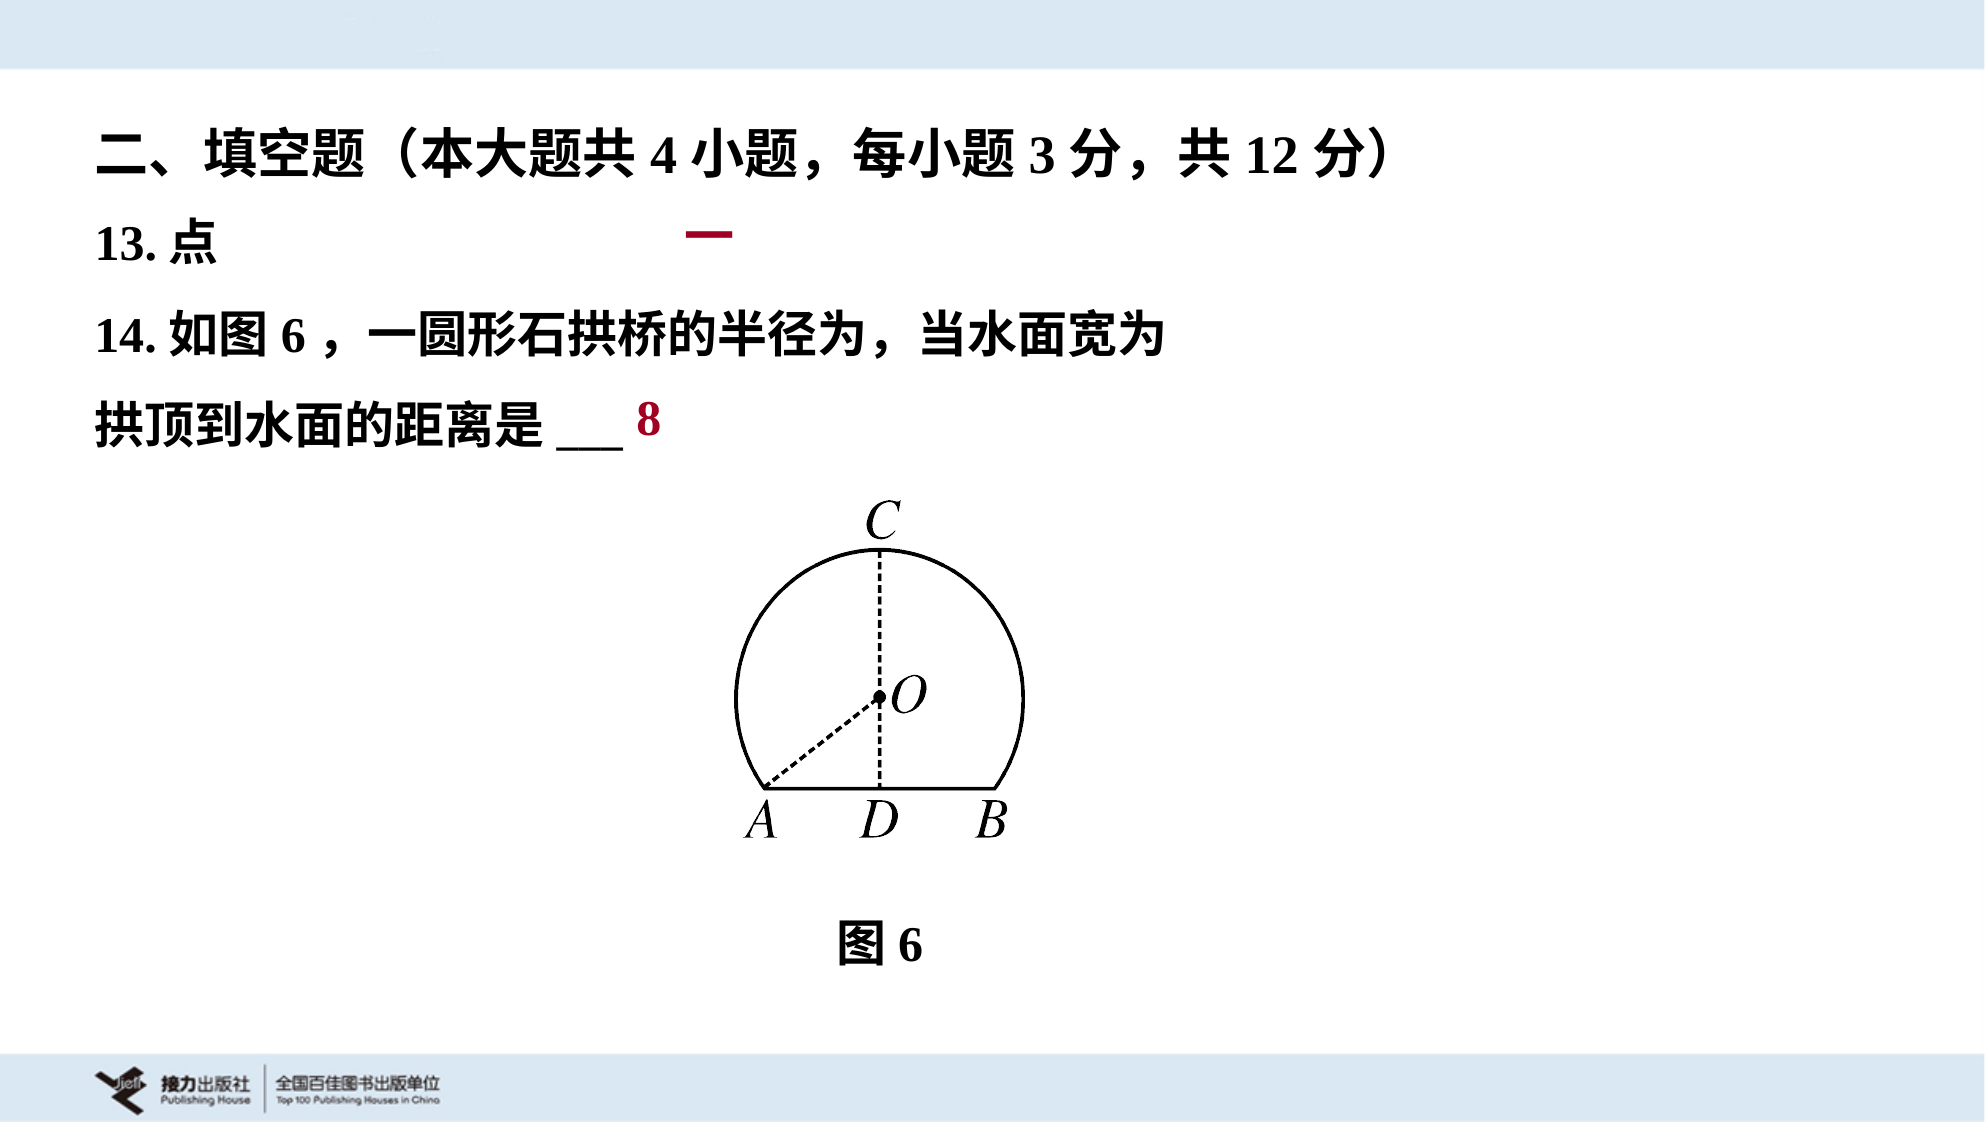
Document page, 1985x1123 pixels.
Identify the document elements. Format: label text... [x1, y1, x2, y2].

text_box 二、填空题（本大题共4小题，每小题3分，共12分） [94, 88, 1892, 207]
text_box 图6 [836, 883, 923, 1031]
text_box 8 [618, 357, 680, 445]
text_box 一 [665, 176, 753, 265]
picture [0, 0, 1985, 1122]
